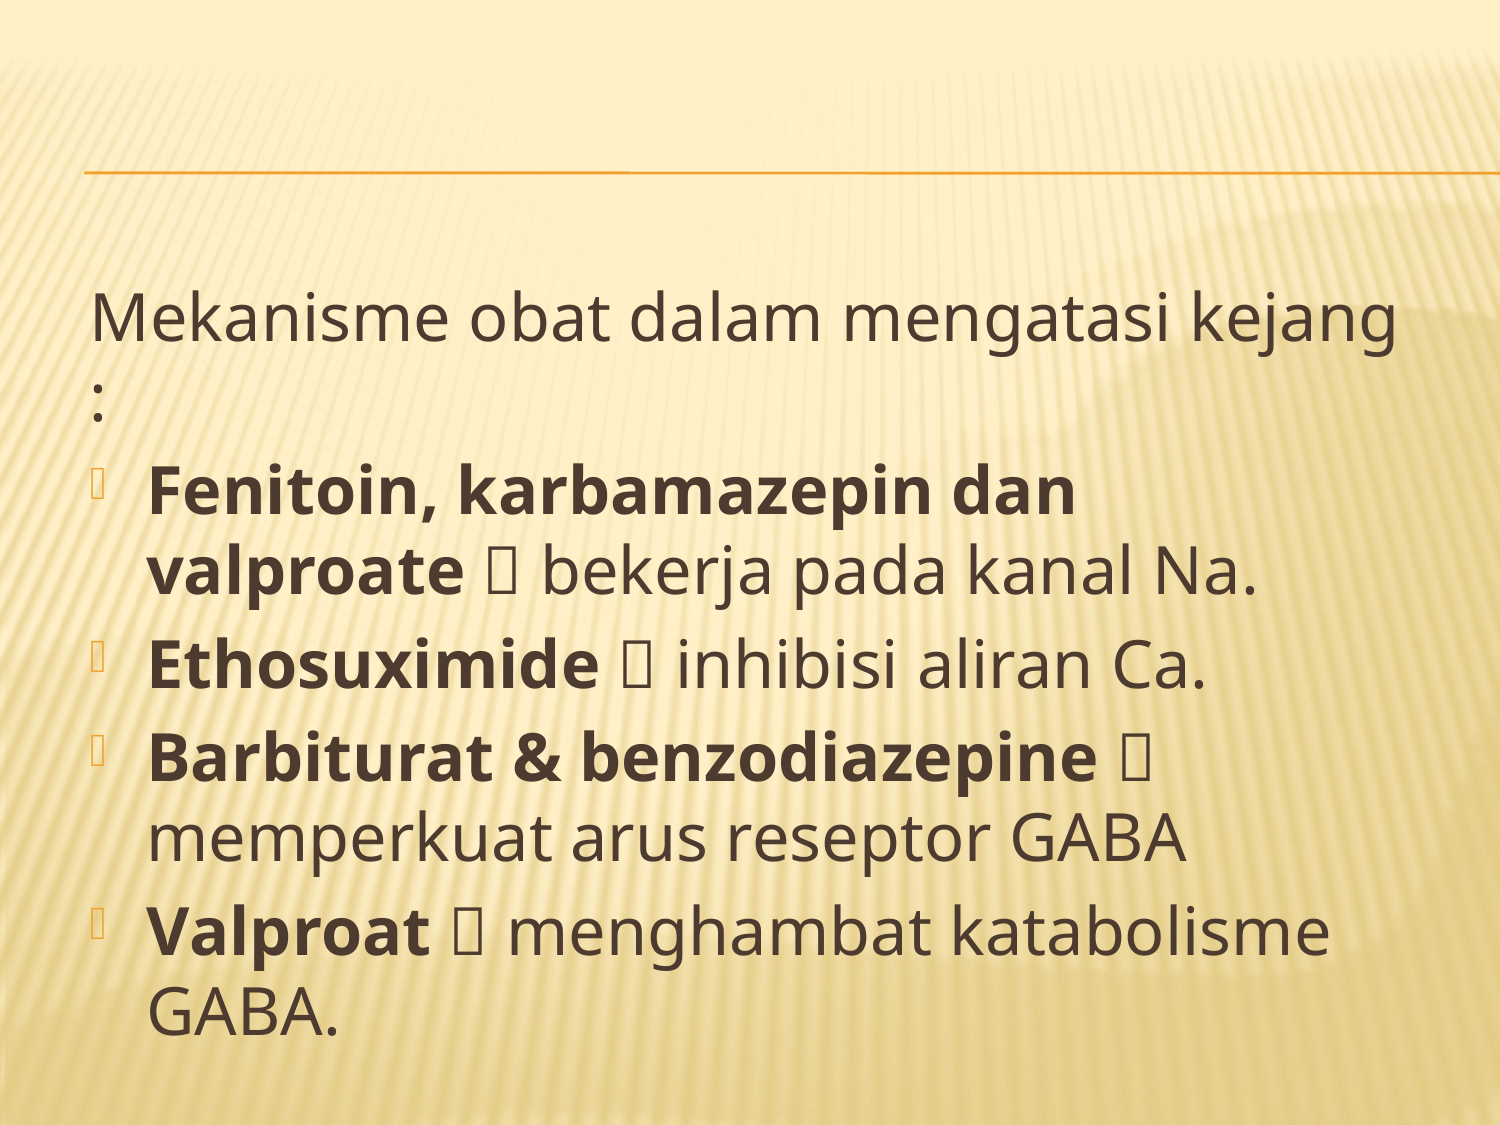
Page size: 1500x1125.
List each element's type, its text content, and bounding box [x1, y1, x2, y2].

list Mekanisme obat dalam mengatasi kejang : Fenitoin, karbamazepin dan valproate  bekerja pada kanal Na. Ethosuximide  inhibisi aliran Ca. Barbiturat & benzodiazepine  memperkuat arus reseptor GABA Valproat  menghambat katabolisme GABA. [75, 267, 1425, 1071]
